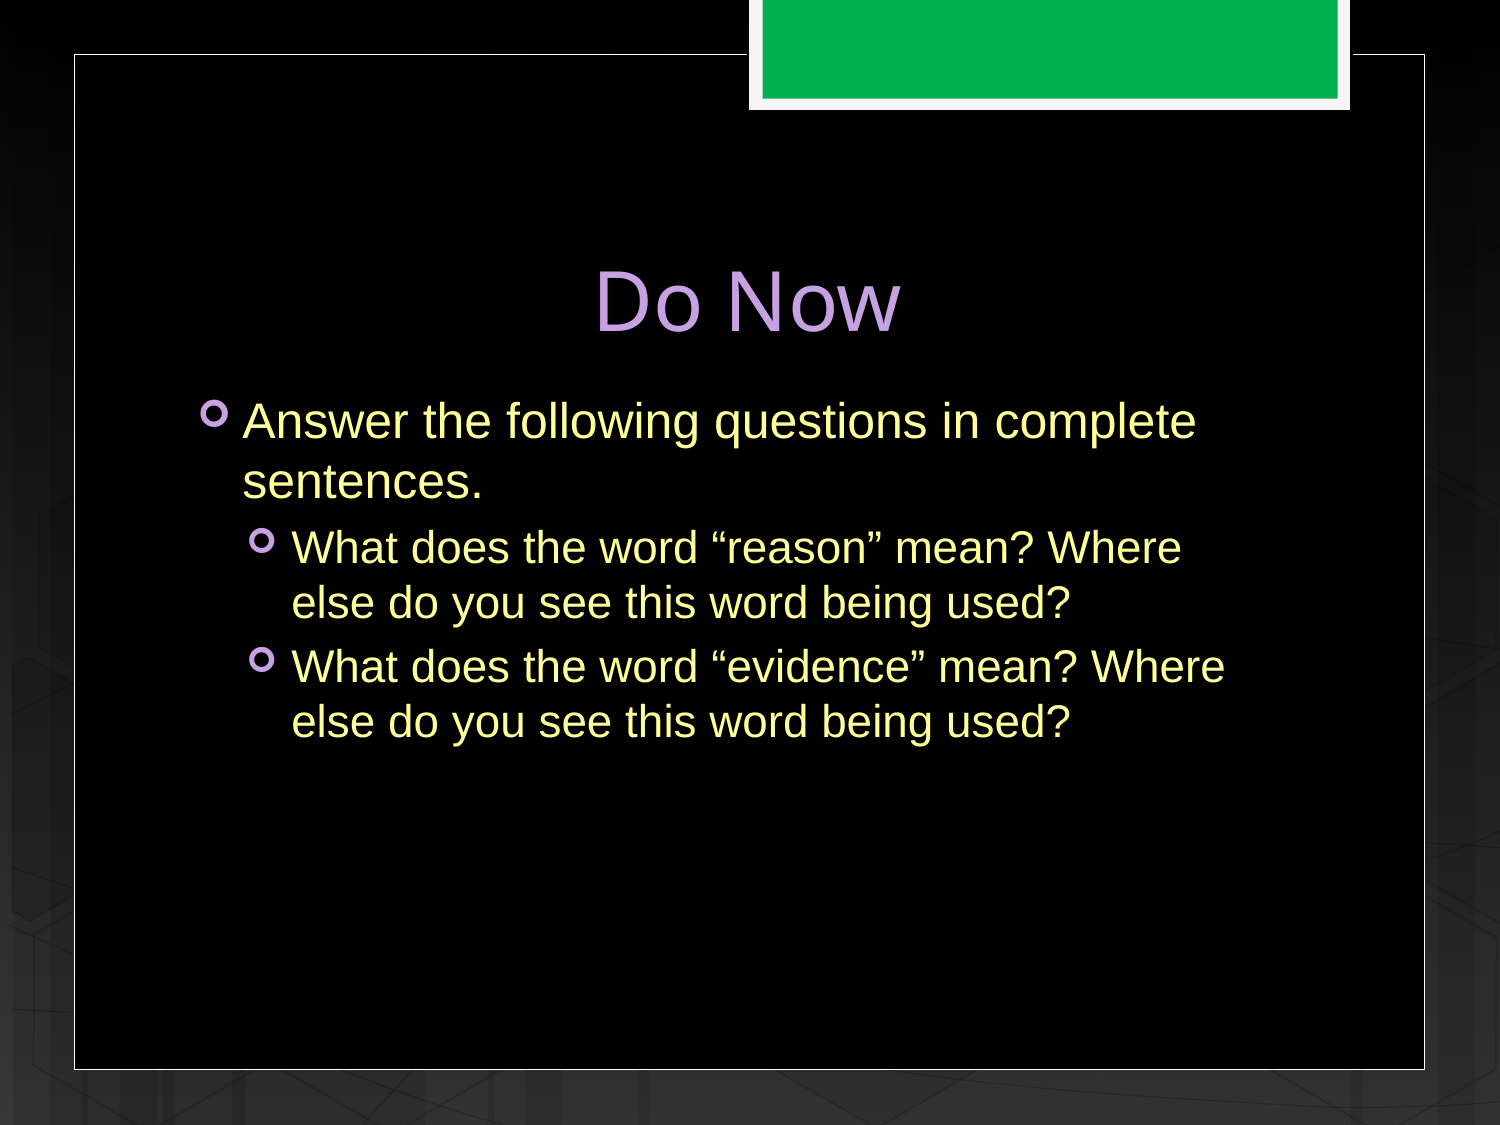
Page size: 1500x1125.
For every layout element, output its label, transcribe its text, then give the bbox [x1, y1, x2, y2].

title Do Now [171, 168, 1324, 357]
list Answer the following questions in complete sentences. What does the word “reason” mean? Where else do you see this word being used? What does the word “evidence” mean? Where else do you see this word being used? [171, 381, 1283, 957]
